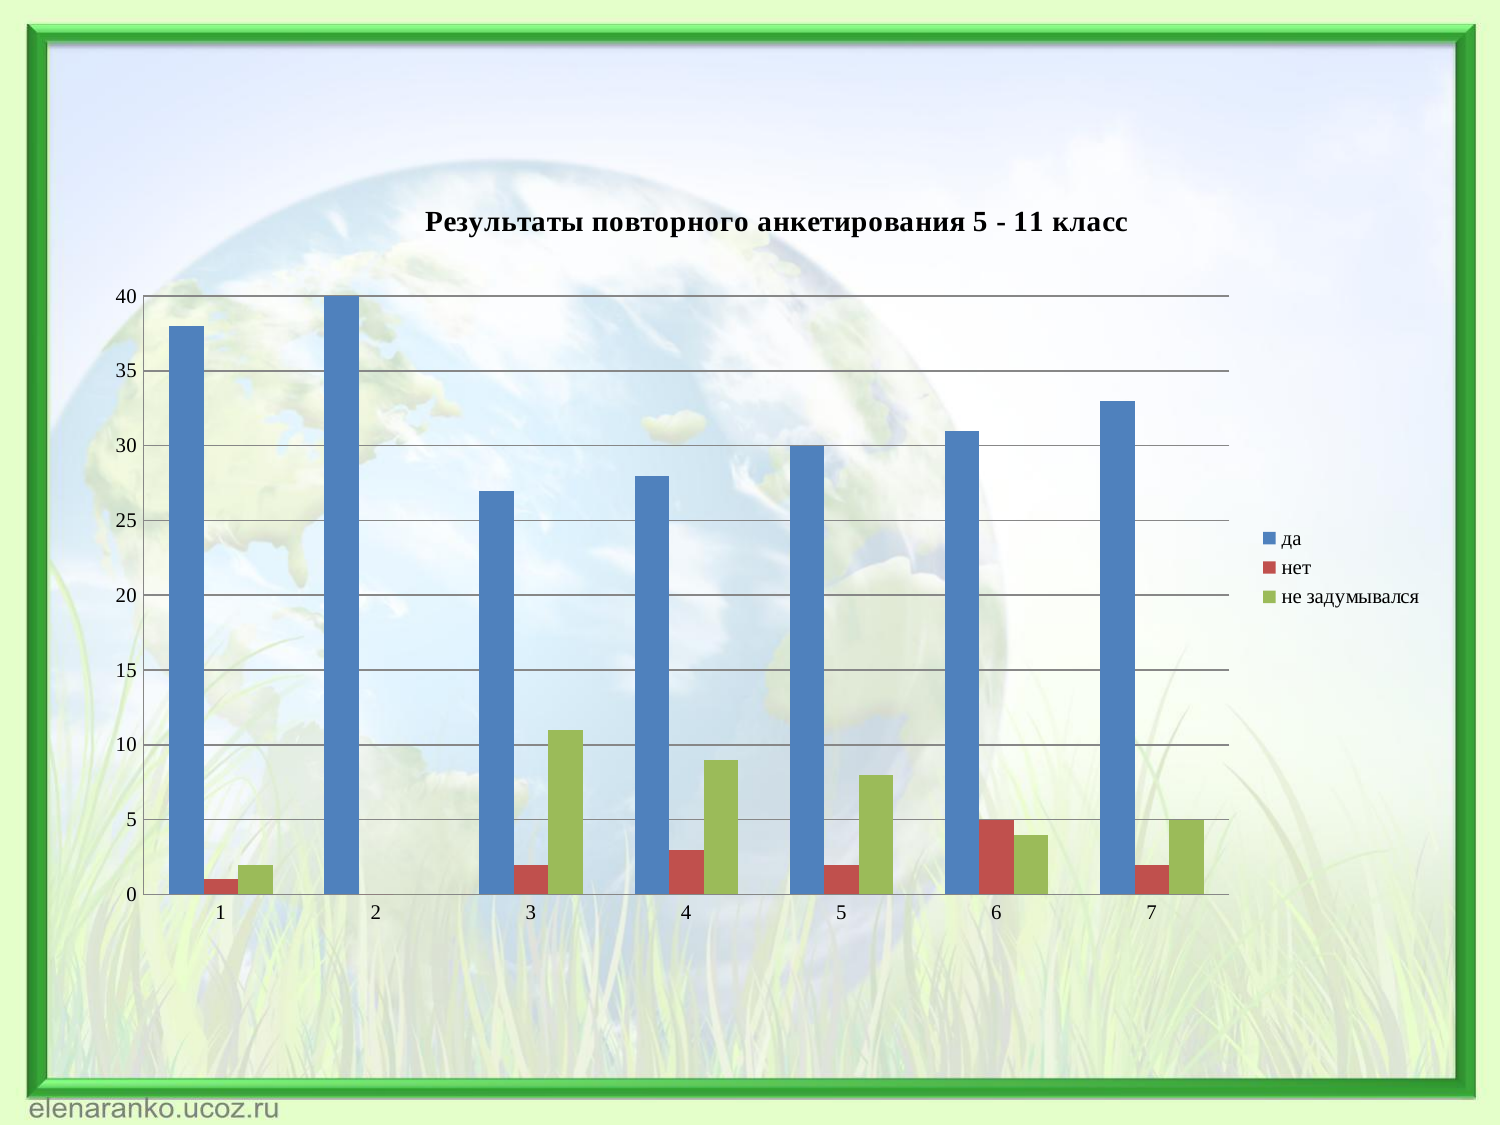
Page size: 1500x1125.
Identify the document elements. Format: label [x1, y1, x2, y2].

chart [88, 195, 1439, 939]
picture [0, 0, 1500, 1125]
